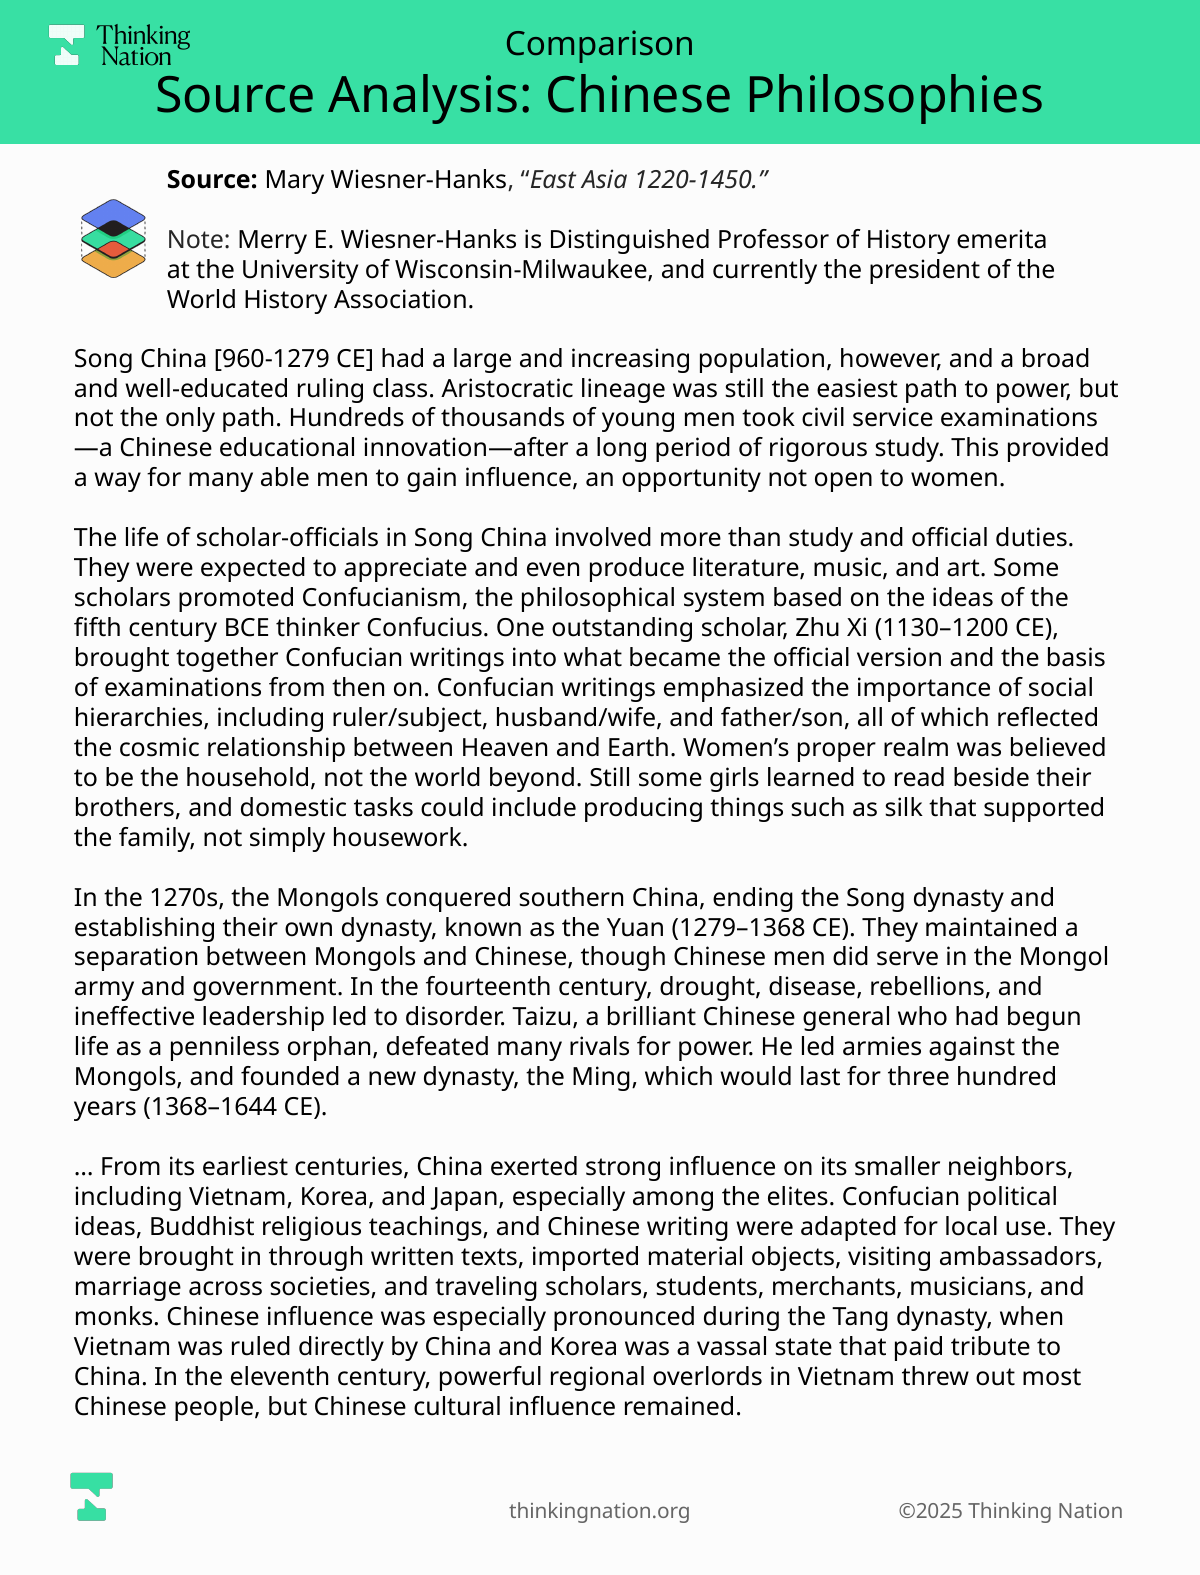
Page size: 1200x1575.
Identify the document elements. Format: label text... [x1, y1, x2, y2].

picture [58, 1463, 125, 1530]
text_box thinkingnation.org [457, 1495, 742, 1532]
text_box Song China [960-1279 CE] had a large and increasing population, however, and a broad and well-educated ruling class. Aristocratic lineage was still the easiest path to power, but not the only path. Hundreds of thousands of young men took civil service examinations—a Chinese educational innovation—after a long period of rigorous study. This provided a way for many able men to gain influence, an opportunity not open to women. The life of scholar-officials in Song China involved more than study and official duties. They were expected to appreciate and even produce literature, music, and art. Some scholars promoted Confucianism, the philosophical system based on the ideas of the fifth century BCE thinker Confucius. One outstanding scholar, Zhu Xi (1130–1200 CE), brought together Confucian writings into what became the official version and the basis of examinations from then on. Confucian writings emphasized the importance of social hierarchies, including ruler/subject, husband/wife, and father/son, all of which reflected the cosmic relationship between Heaven and Earth. Women’s proper realm was believed to be the household, not the world beyond. Still some girls learned to read beside their brothers, and domestic tasks could include producing things such as silk that supported the family, not simply housework. In the 1270s, the Mongols conquered southern China, ending the Song dynasty and establishing their own dynasty, known as the Yuan (1279–1368 CE). They maintained a separation between Mongols and Chinese, though Chinese men did serve in the Mongol army and government. In the fourteenth century, drought, disease, rebellions, and ineffective leadership led to disorder. Taizu, a brilliant Chinese general who had begun life as a penniless orphan, defeated many rivals for power. He led armies against the Mongols, and founded a new dynasty, the Ming, which would last for three hundred years (1368–1644 CE). … From its earliest centuries, China exerted strong influence on its smaller neighbors, including Vietnam, Korea, and Japan, especially among the elites. Confucian political ideas, Buddhist religious teachings, and Chinese writing were adapted for local use. They were brought in through written texts, imported material objects, visiting ambassadors, marriage across societies, and traveling scholars, students, merchants, musicians, and monks. Chinese influence was especially pronounced during the Tang dynasty, when Vietnam was ruled directly by China and Korea was a vassal state that paid tribute to China. In the eleventh century, powerful regional overlords in Vietnam threw out most Chinese people, but Chinese cultural influence remained. [58, 327, 1139, 1495]
text_box Comparison Source Analysis: Chinese Philosophies [0, 0, 1200, 144]
text_box Source: Mary Wiesner-Hanks, “East Asia 1220-1450.” Note: Merry E. Wiesner-Hanks is Distinguished Professor of History emerita at the University of Wisconsin-Milwaukee, and currently the president of the World History Association. [149, 166, 1090, 311]
picture [61, 186, 167, 291]
picture [33, 10, 195, 79]
text_box ©2025 Thinking Nation [854, 1495, 1139, 1532]
